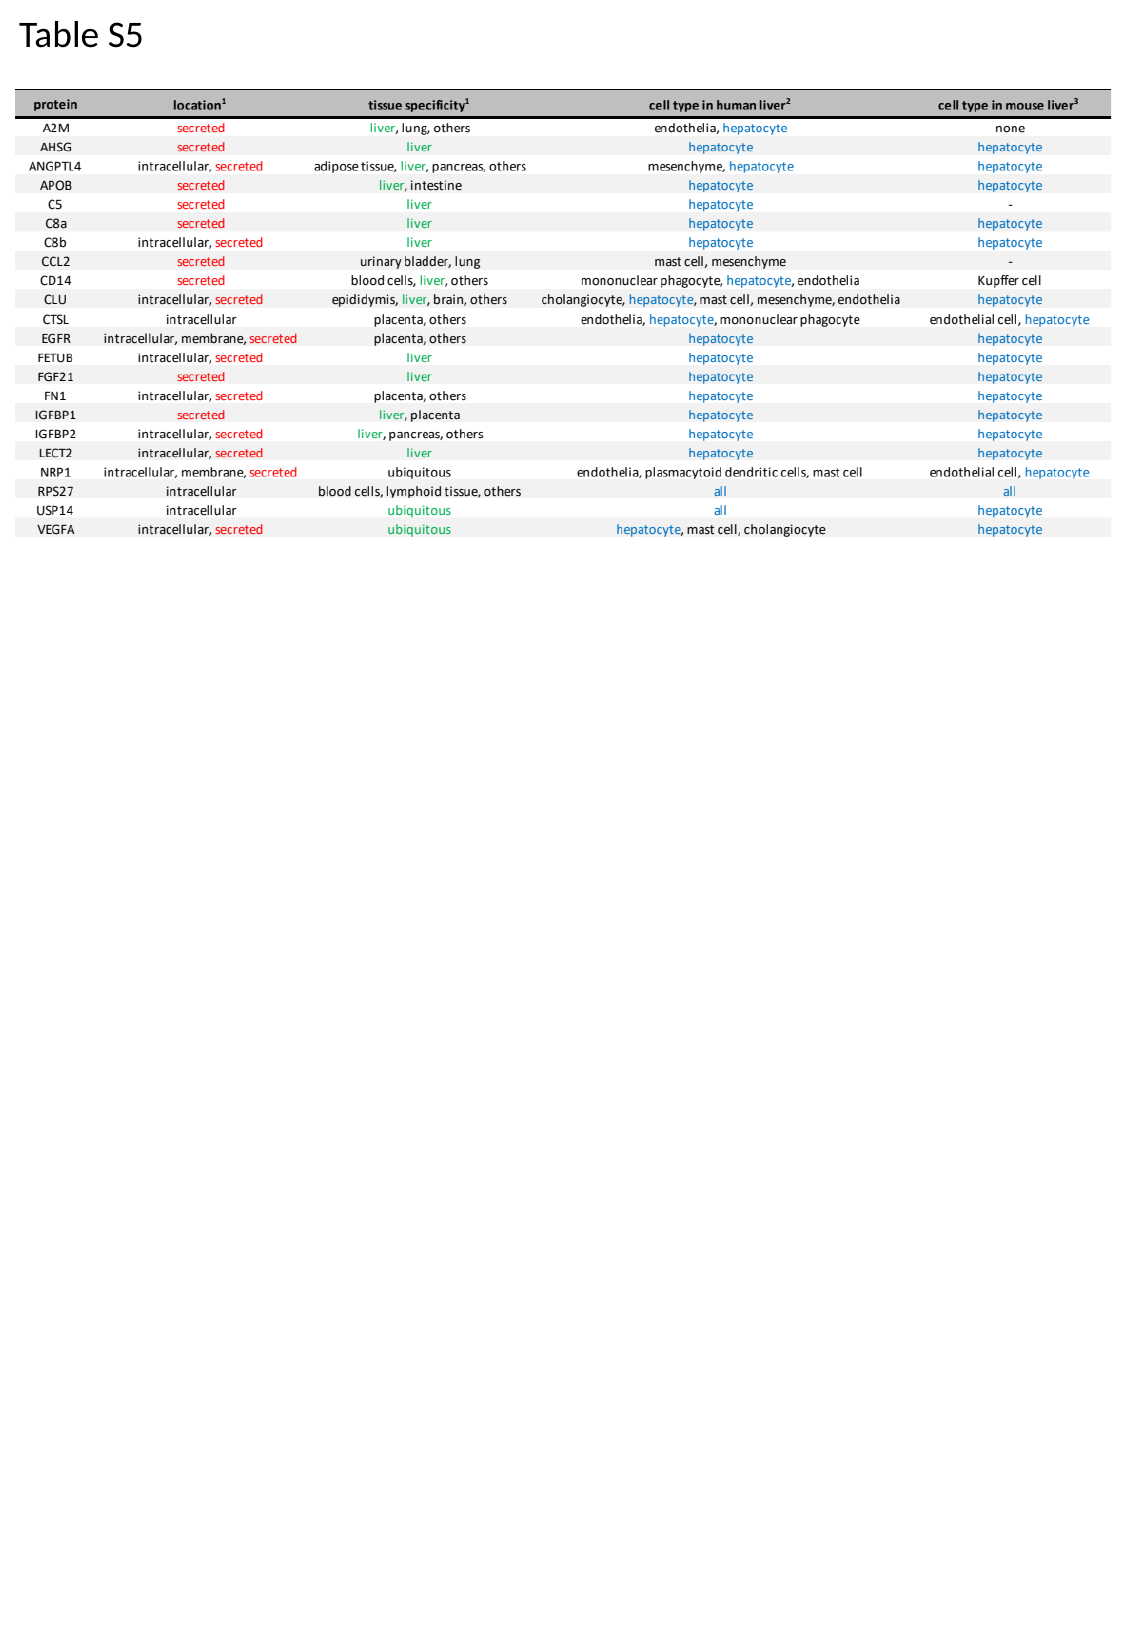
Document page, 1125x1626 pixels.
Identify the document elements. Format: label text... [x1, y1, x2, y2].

text_box Table S5 [4, 3, 160, 63]
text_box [13, 77, 1112, 545]
